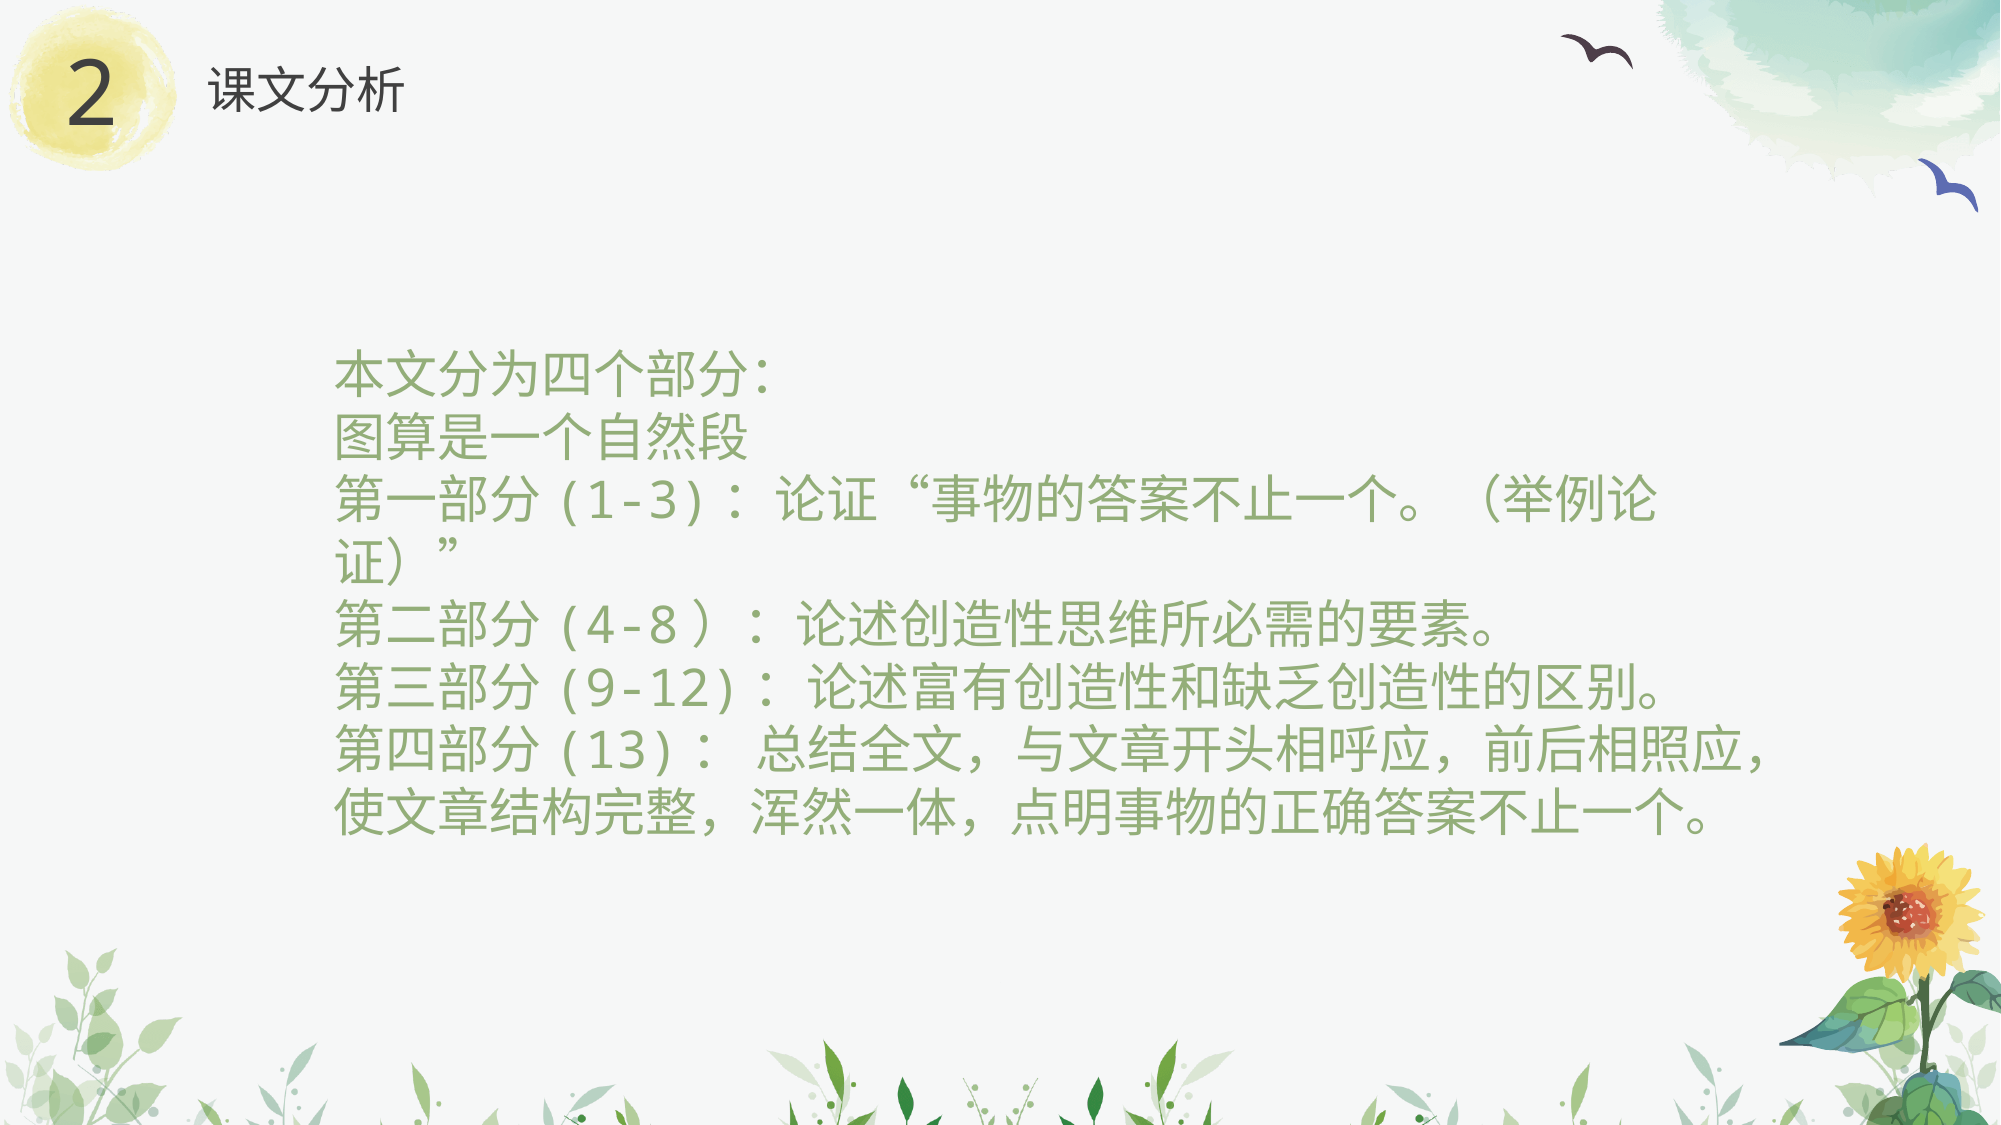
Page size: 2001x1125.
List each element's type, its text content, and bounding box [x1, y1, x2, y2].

text_box 本文分为四个部分： 图算是一个自然段 第一部分(1-3)：论证“事物的答案不止一个。（举例论证）” 第二部分(4-8）：论述创造性思维所必需的要素。 第三部分(9-12)：论述富有创造性和缺乏创造性的区别。 第四部分(13)： 总结全文，与文章开头相呼应，前后相照应，使文章结构完整，浑然一体，点明事物的正确答案不止一个。 [318, 334, 1763, 849]
picture [1632, 0, 2000, 198]
text_box [1966, 198, 1979, 213]
picture [8, 4, 177, 171]
picture [0, 842, 2001, 1125]
text_box [1560, 34, 1632, 69]
text_box 课文分析 [191, 51, 755, 127]
